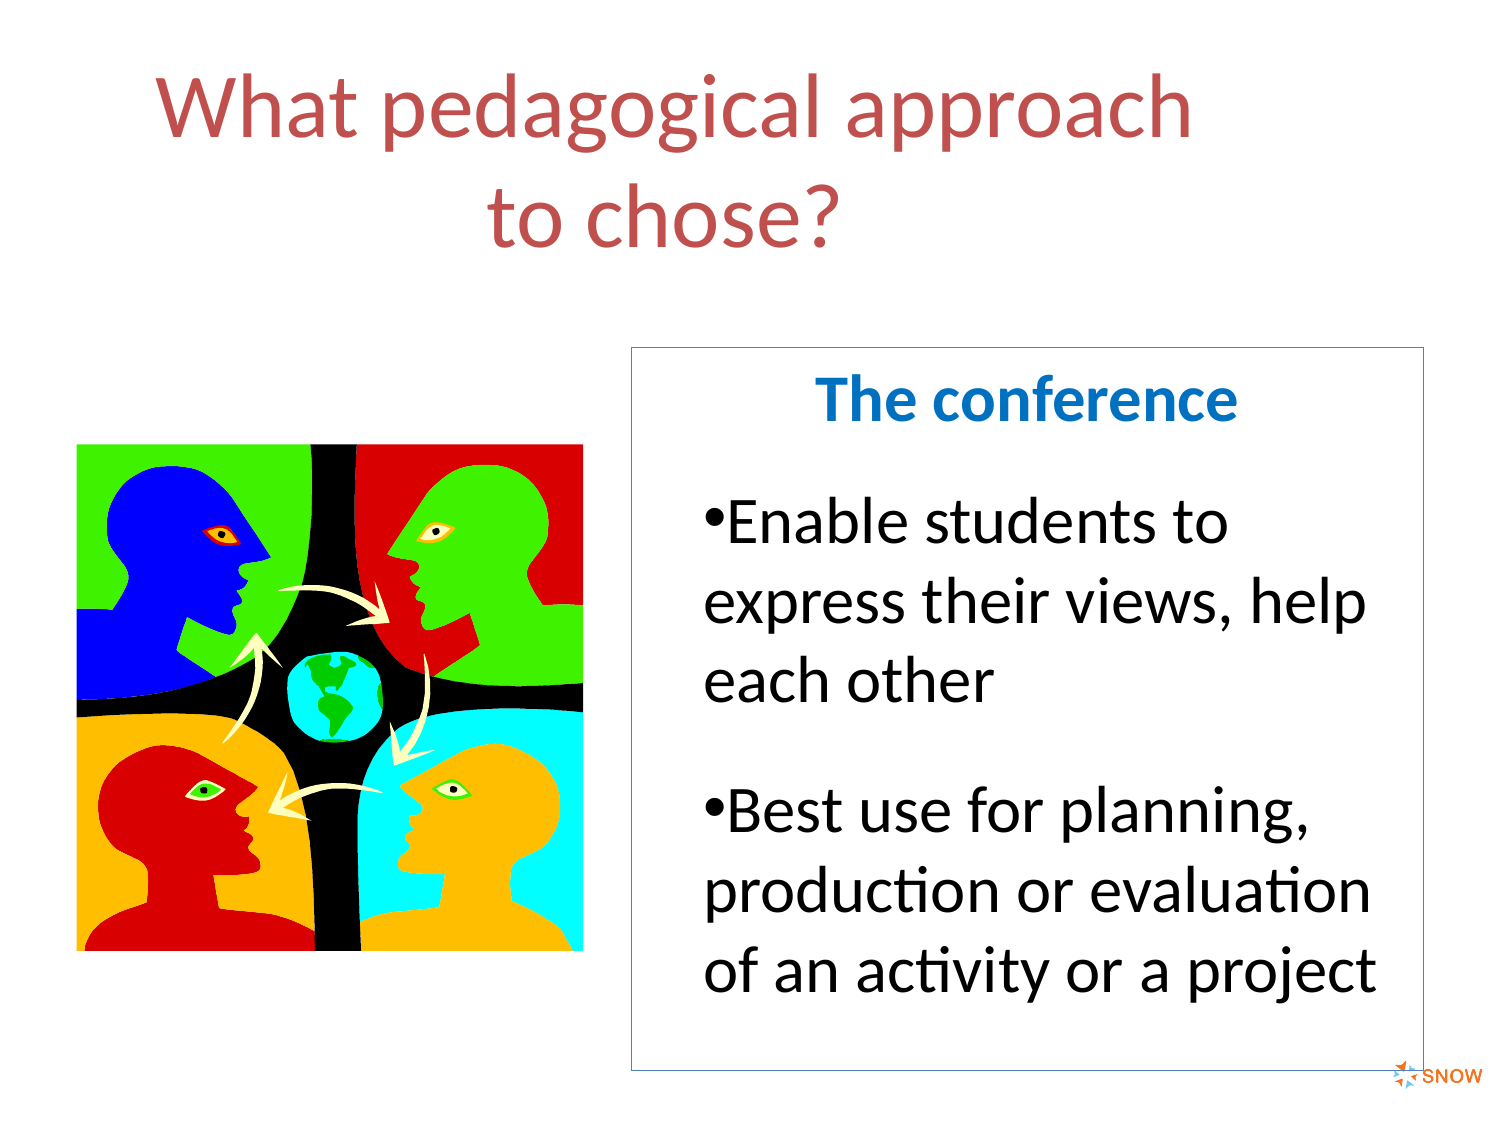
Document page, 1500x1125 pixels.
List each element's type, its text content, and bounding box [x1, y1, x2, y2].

title What pedagogical approach to chose? [112, 24, 1240, 288]
picture [1376, 1035, 1500, 1125]
list The conference Enable students to express their views, help each other Best use for planning, production or evaluation of an activity or a project [631, 347, 1424, 1071]
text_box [76, 444, 584, 951]
